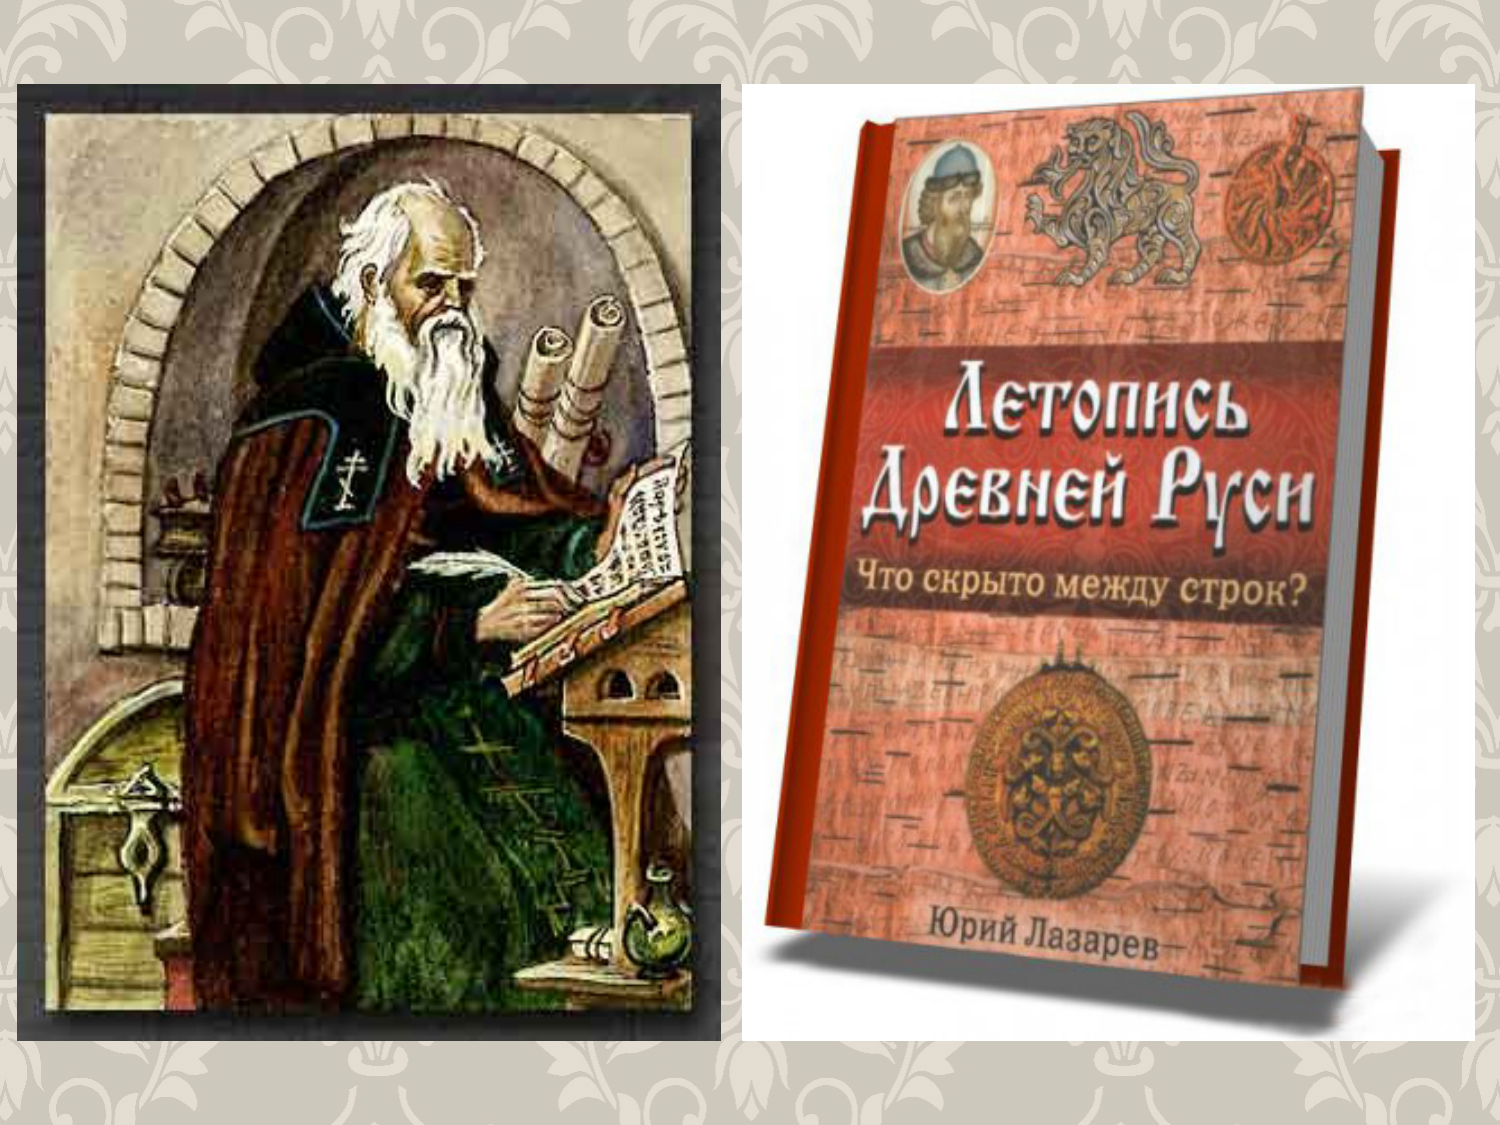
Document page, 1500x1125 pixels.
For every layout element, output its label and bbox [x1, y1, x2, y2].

picture [17, 83, 721, 1042]
picture [741, 83, 1475, 1042]
